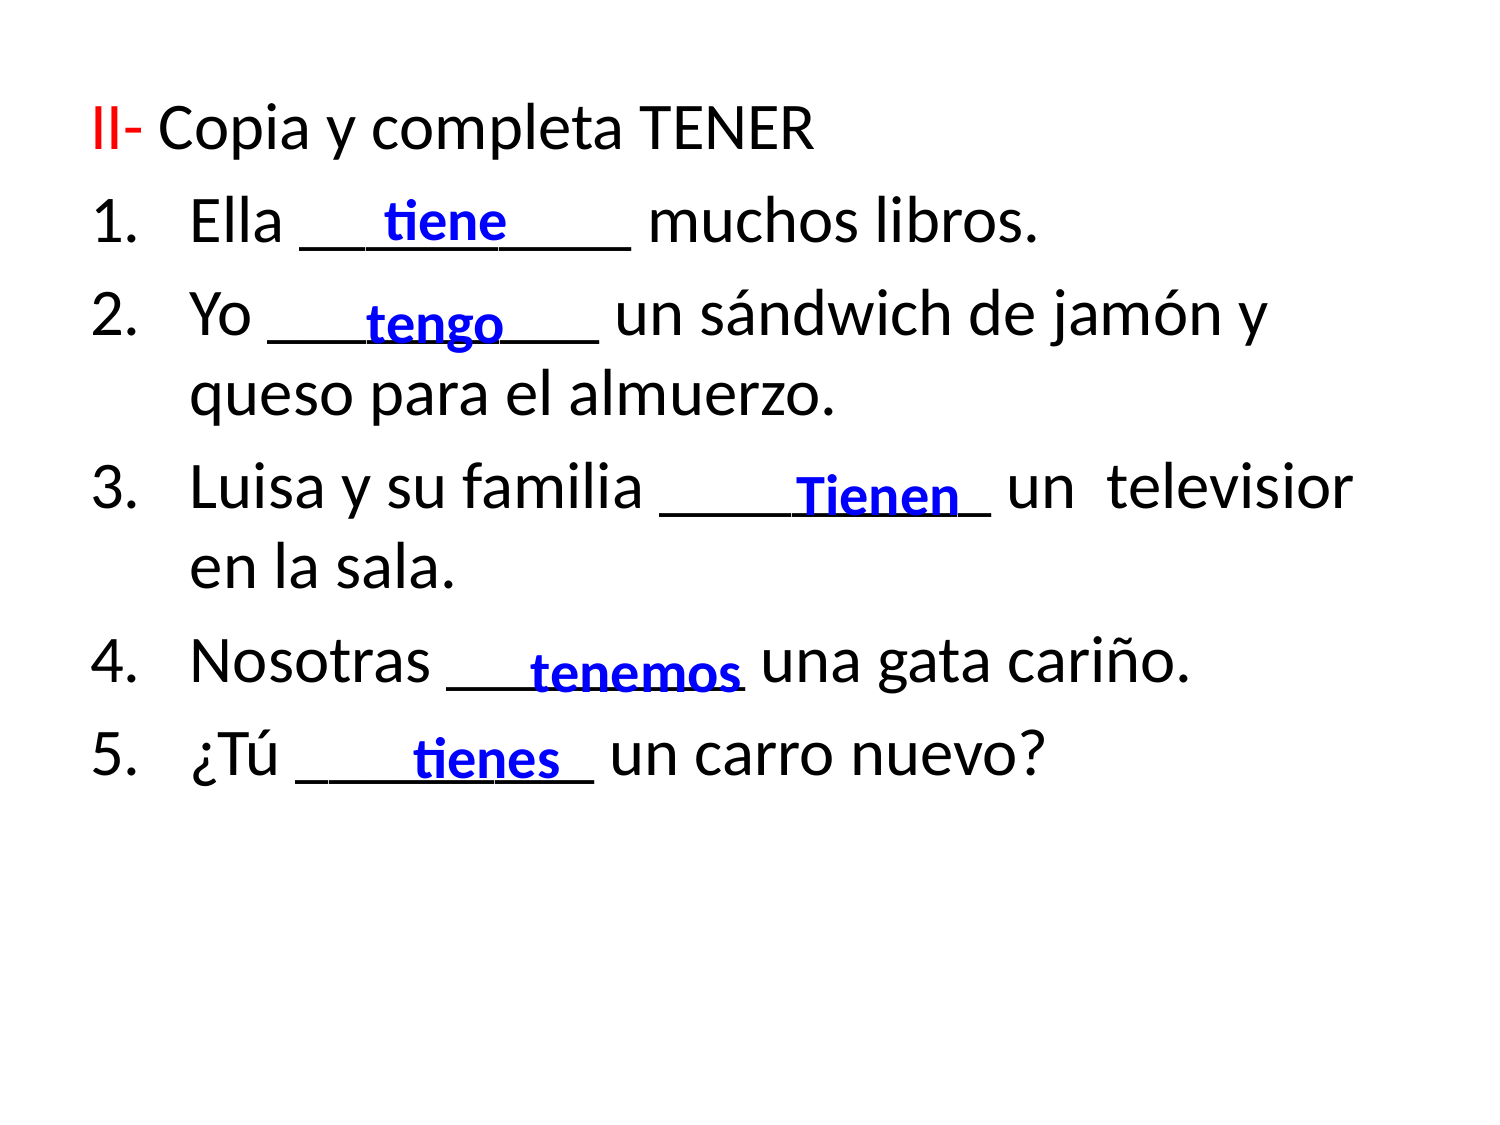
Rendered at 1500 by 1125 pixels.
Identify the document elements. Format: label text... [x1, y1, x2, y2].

text_box tengo [351, 277, 520, 363]
text_box tenemos [516, 626, 757, 712]
text_box Tienen [781, 450, 976, 535]
list II- Copia y completa TENER Ella __________ muchos libros. Yo __________ un sándwich de jamón y queso para el almuerzo. Luisa y su familia __________ un televisior en la sala. Nosotras _________ una gata cariño. ¿Tú _________ un carro nuevo? [75, 75, 1425, 1125]
text_box tienes [398, 712, 576, 798]
text_box tiene [369, 174, 524, 260]
